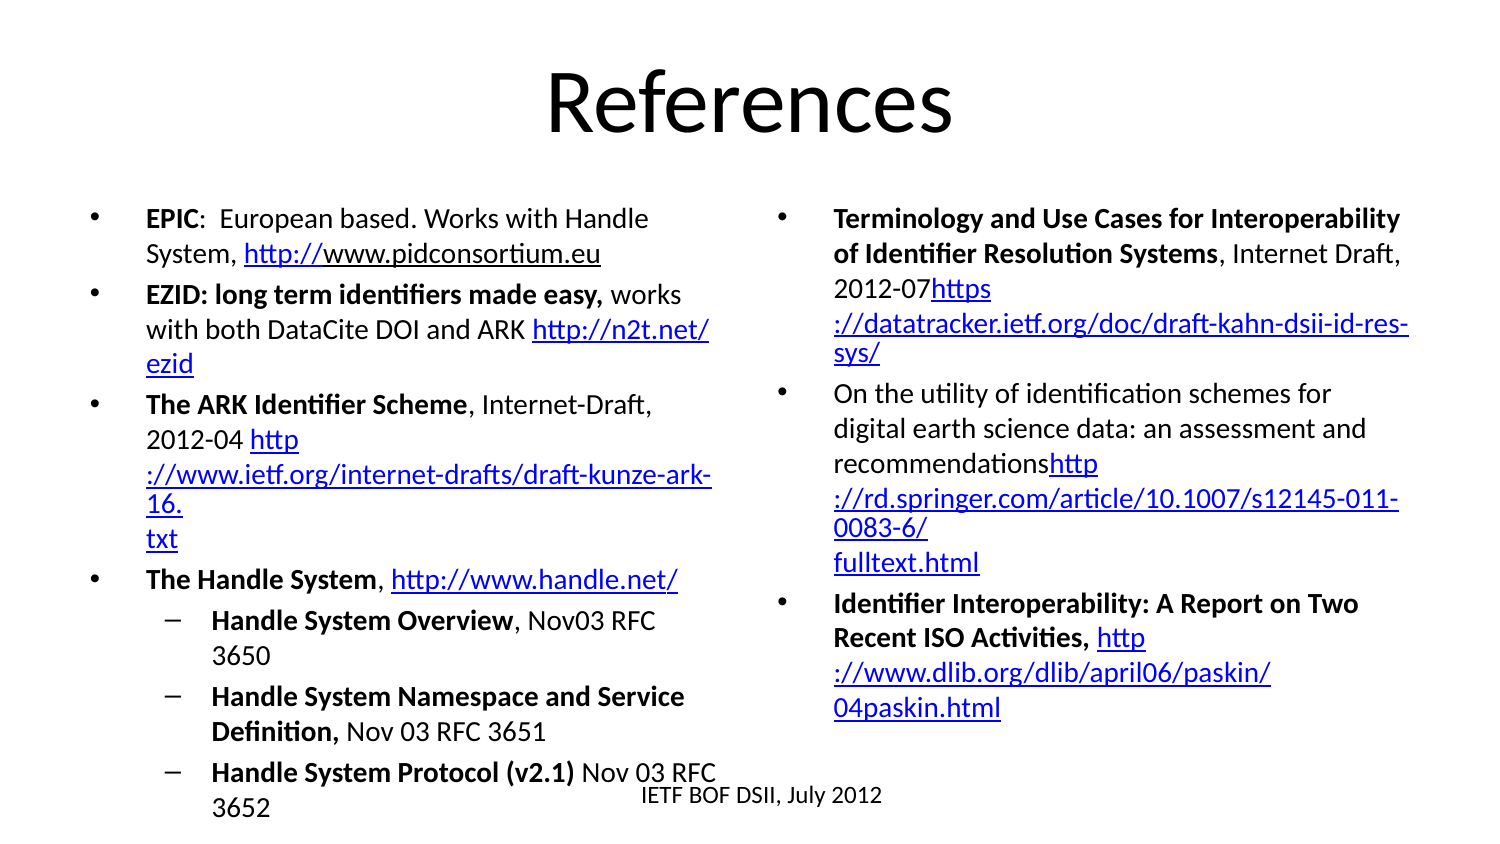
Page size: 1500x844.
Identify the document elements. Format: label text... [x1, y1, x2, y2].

title References [75, 33, 1425, 175]
list EPIC: European based. Works with Handle System, http://www.pidconsortium.eu EZID: long term identifiers made easy, works with both DataCite DOI and ARK http://n2t.net/ezid The ARK Identifier Scheme, Internet-Draft, 2012-04 http://www.ietf.org/internet-drafts/draft-kunze-ark-16.txt The Handle System, http://www.handle.net/ Handle System Overview, Nov03 RFC 3650 Handle System Namespace and Service Definition, Nov 03 RFC 3651 Handle System Protocol (v2.1) Nov 03 RFC 3652 [75, 191, 738, 610]
list Terminology and Use Cases for Interoperability of Identifier Resolution Systems, Internet Draft, 2012-07https://datatracker.ietf.org/doc/draft-kahn-dsii-id-res-sys/ On the utility of identification schemes for digital earth science data: an assessment and recommendationshttp://rd.springer.com/article/10.1007/s12145-011-0083-6/fulltext.html Identifier Interoperability: A Report on Two Recent ISO Activities, http://www.dlib.org/dlib/april06/paskin/04paskin.html [762, 191, 1425, 610]
